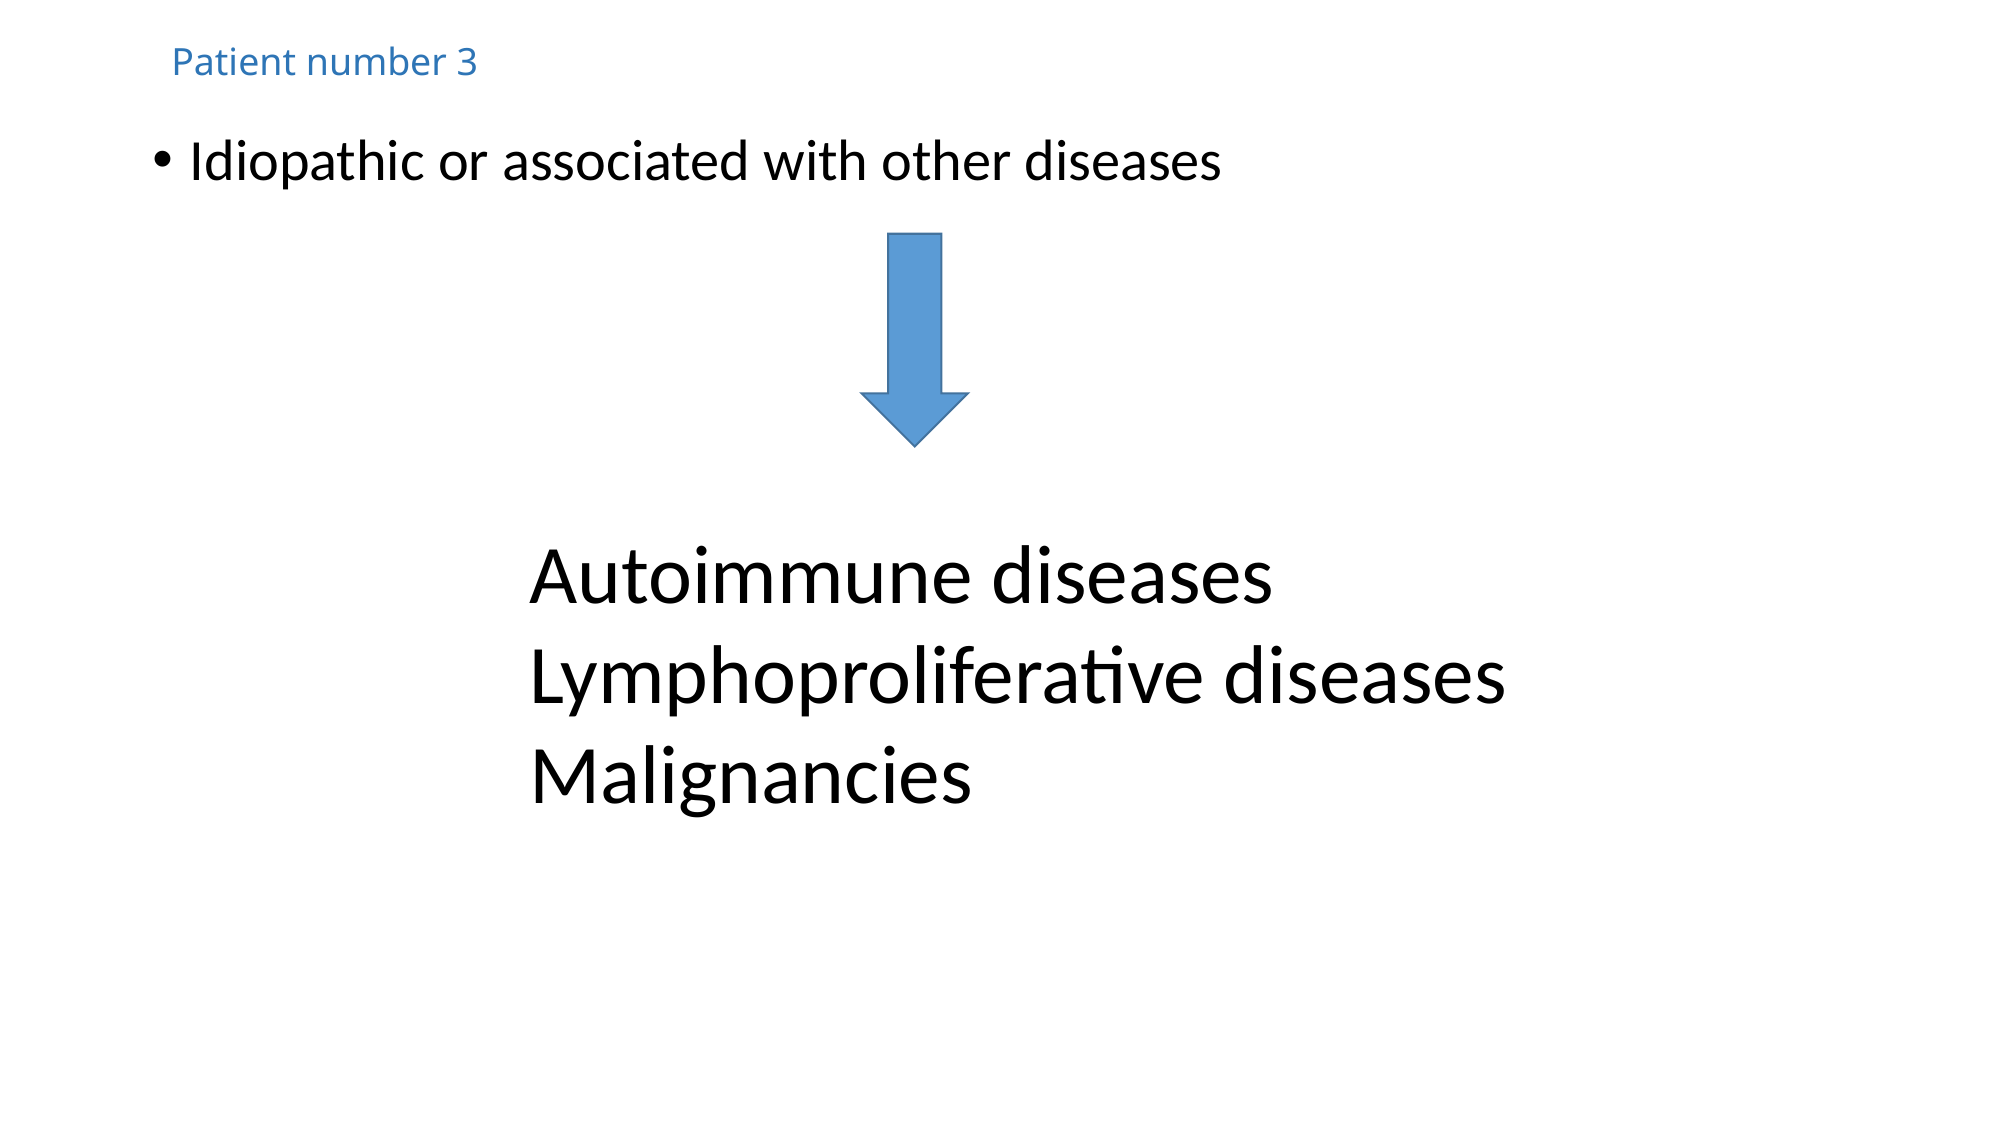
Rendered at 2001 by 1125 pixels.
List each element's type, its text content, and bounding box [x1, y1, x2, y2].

text_box Autoimmune diseases Lymphoproliferative diseases Malignancies [514, 512, 1523, 828]
text_box [859, 232, 971, 448]
list Idiopathic or associated with other diseases [137, 122, 1863, 1014]
title Patient number 3 [156, 41, 1882, 86]
